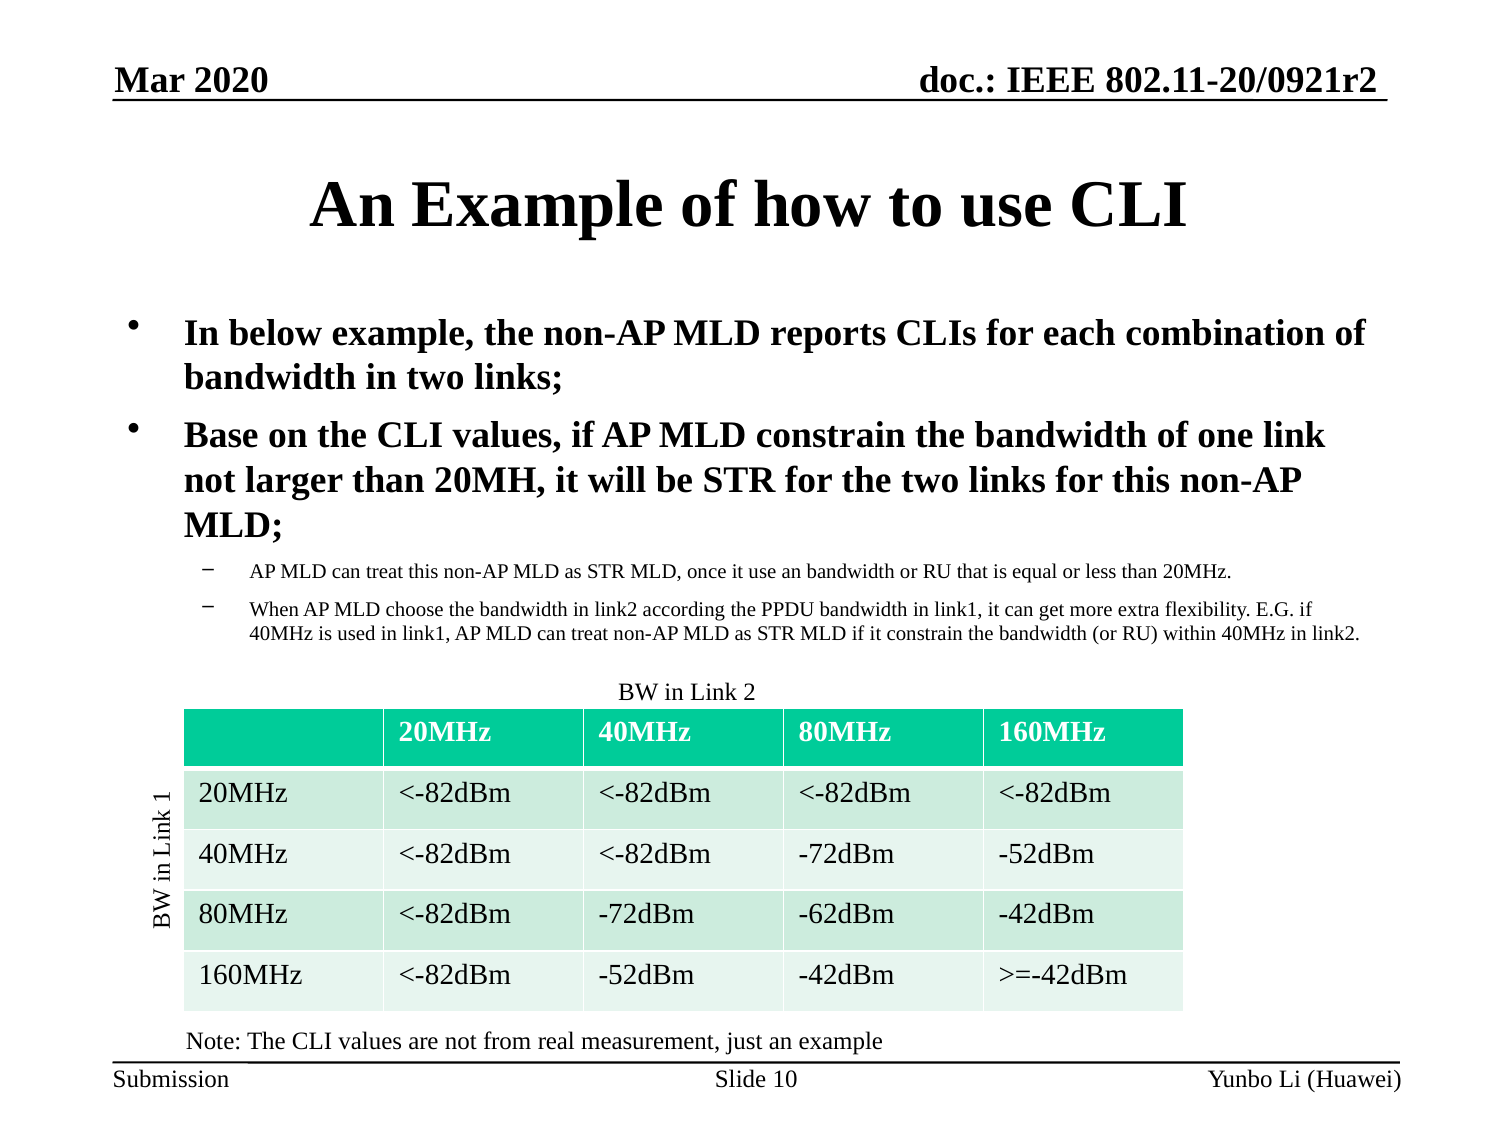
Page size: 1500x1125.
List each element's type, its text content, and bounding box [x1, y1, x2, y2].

text_box Note: The CLI values are not from real measurement, just an example [171, 1017, 1034, 1062]
slide_number Slide 10 [712, 1062, 800, 1093]
table_cell 40MHz [184, 830, 383, 889]
text_box BW in Link 2 [603, 667, 778, 713]
table_cell <-82dBm [384, 830, 583, 889]
table_cell <-82dBm [784, 771, 983, 829]
table_cell <-82dBm [584, 830, 783, 889]
table_header 20MHz [384, 709, 583, 766]
table_cell <-82dBm [384, 952, 583, 1011]
table_cell <-82dBm [584, 771, 783, 829]
table_header [184, 709, 383, 766]
table_cell 160MHz [184, 952, 383, 1011]
text_box BW in Link 1 [137, 776, 183, 944]
table_header 40MHz [584, 709, 783, 766]
table_cell <-82dBm [984, 771, 1183, 829]
table_cell -42dBm [984, 891, 1183, 950]
table_cell -52dBm [984, 830, 1183, 889]
table_cell >=-42dBm [984, 952, 1183, 1011]
footer Yunbo Li (Huawei) [1204, 1061, 1402, 1093]
table_cell -72dBm [584, 891, 783, 950]
table_header 160MHz [984, 709, 1183, 766]
table_cell -62dBm [784, 891, 983, 950]
list In below example, the non-AP MLD reports CLIs for each combination of bandwidth in two links; Base on the CLI values, if AP MLD constrain the bandwidth of one link not larger than 20MH, it will be STR for the two links for this non-AP MLD; AP MLD can treat this non-AP MLD as STR MLD, once it use an bandwidth or RU that is equal or less than 20MHz. When AP MLD choose the bandwidth in link2 according the PPDU bandwidth in link1, it can get more extra flexibility. E.G. if 40MHz is used in link1, AP MLD can treat non-AP MLD as STR MLD if it constrain the bandwidth (or RU) within 40MHz in link2. [112, 299, 1388, 1063]
table_cell <-82dBm [384, 771, 583, 829]
table_cell <-82dBm [384, 891, 583, 950]
title An Example of how to use CLI [112, 112, 1388, 288]
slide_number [114, 54, 271, 101]
table_cell -72dBm [784, 830, 983, 889]
table_cell 20MHz [184, 771, 383, 829]
table_cell -52dBm [584, 952, 783, 1011]
table_cell 80MHz [184, 891, 383, 950]
table_header 80MHz [784, 709, 983, 766]
table_cell -42dBm [784, 952, 983, 1011]
